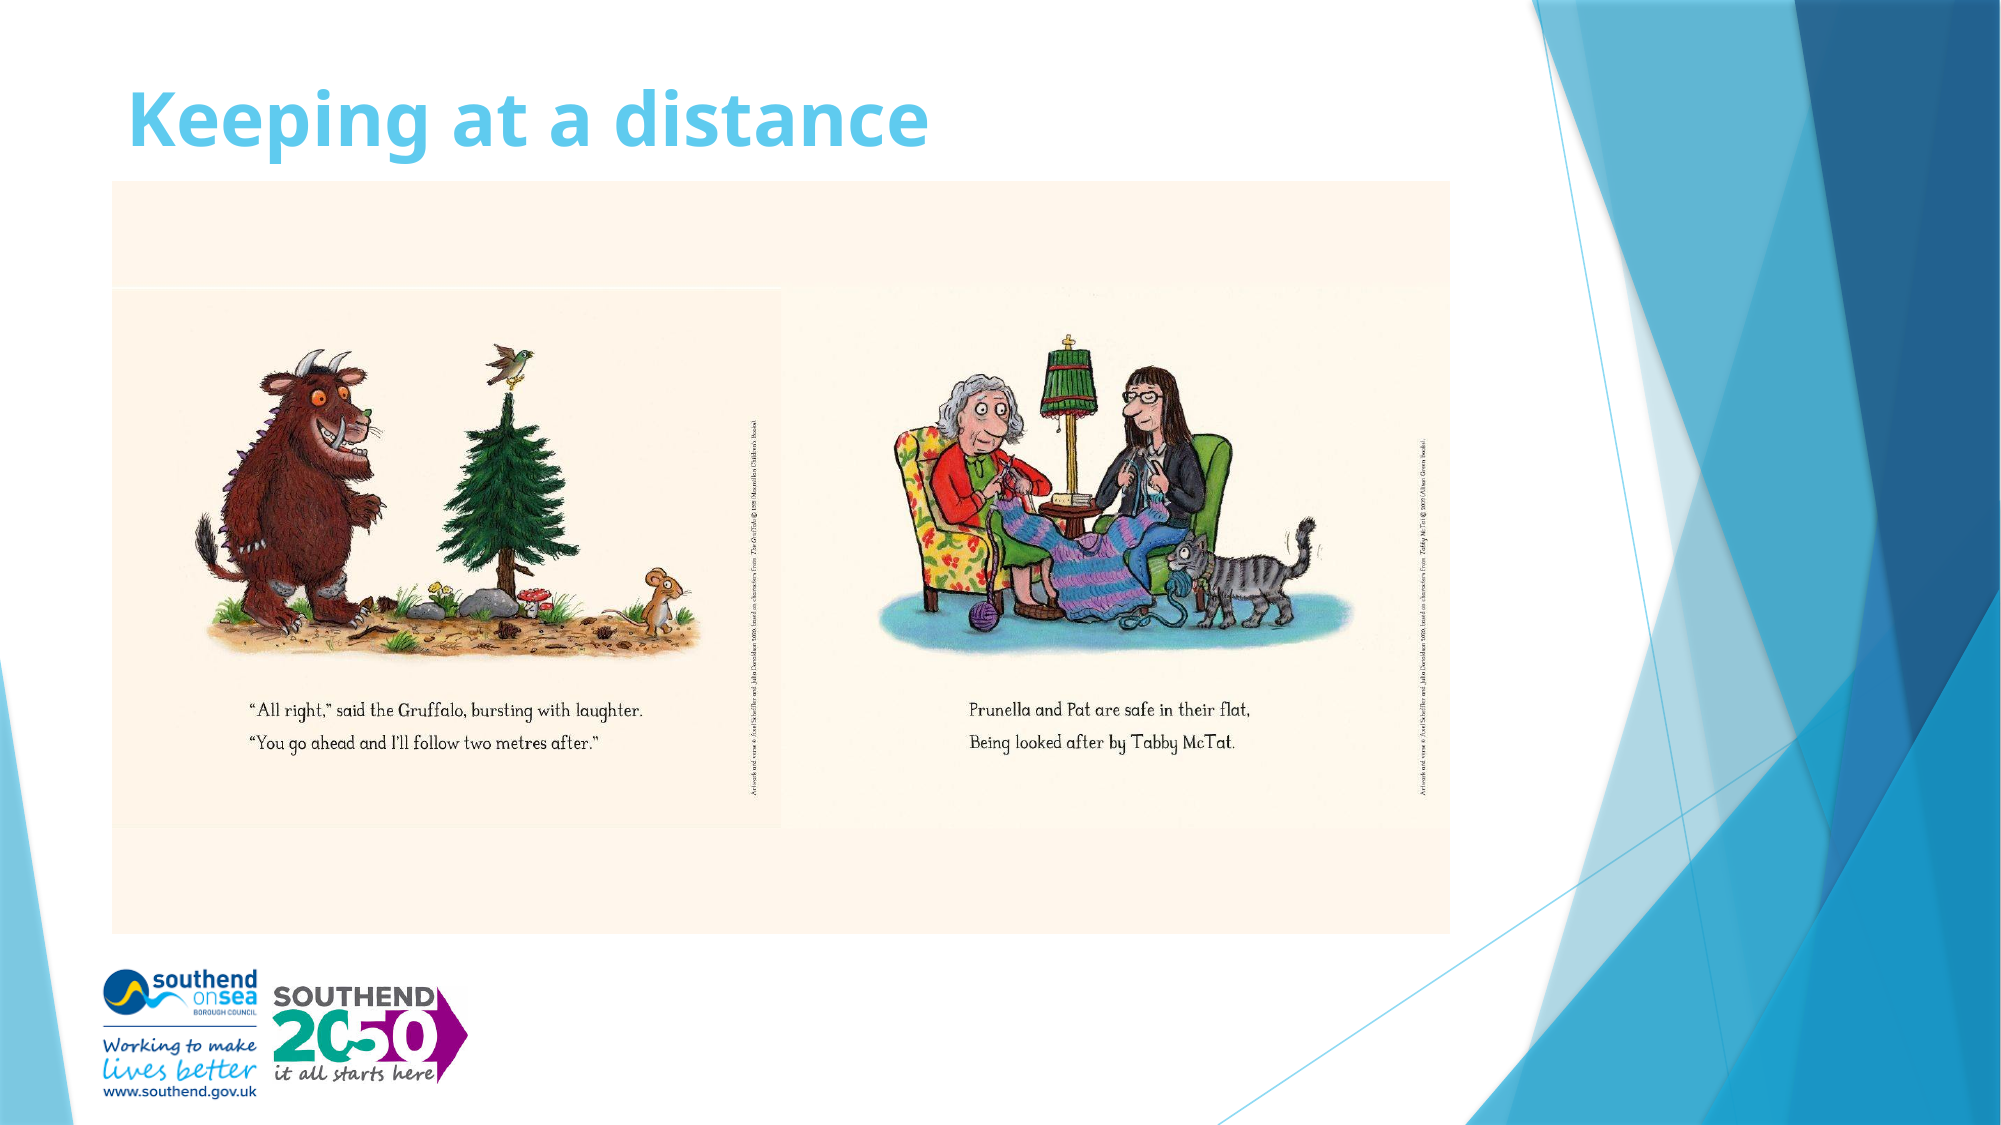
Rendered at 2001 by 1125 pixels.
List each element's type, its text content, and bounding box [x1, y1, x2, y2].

picture [94, 959, 468, 1111]
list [111, 180, 1450, 934]
text_box Keeping at a distance [112, 63, 1055, 169]
